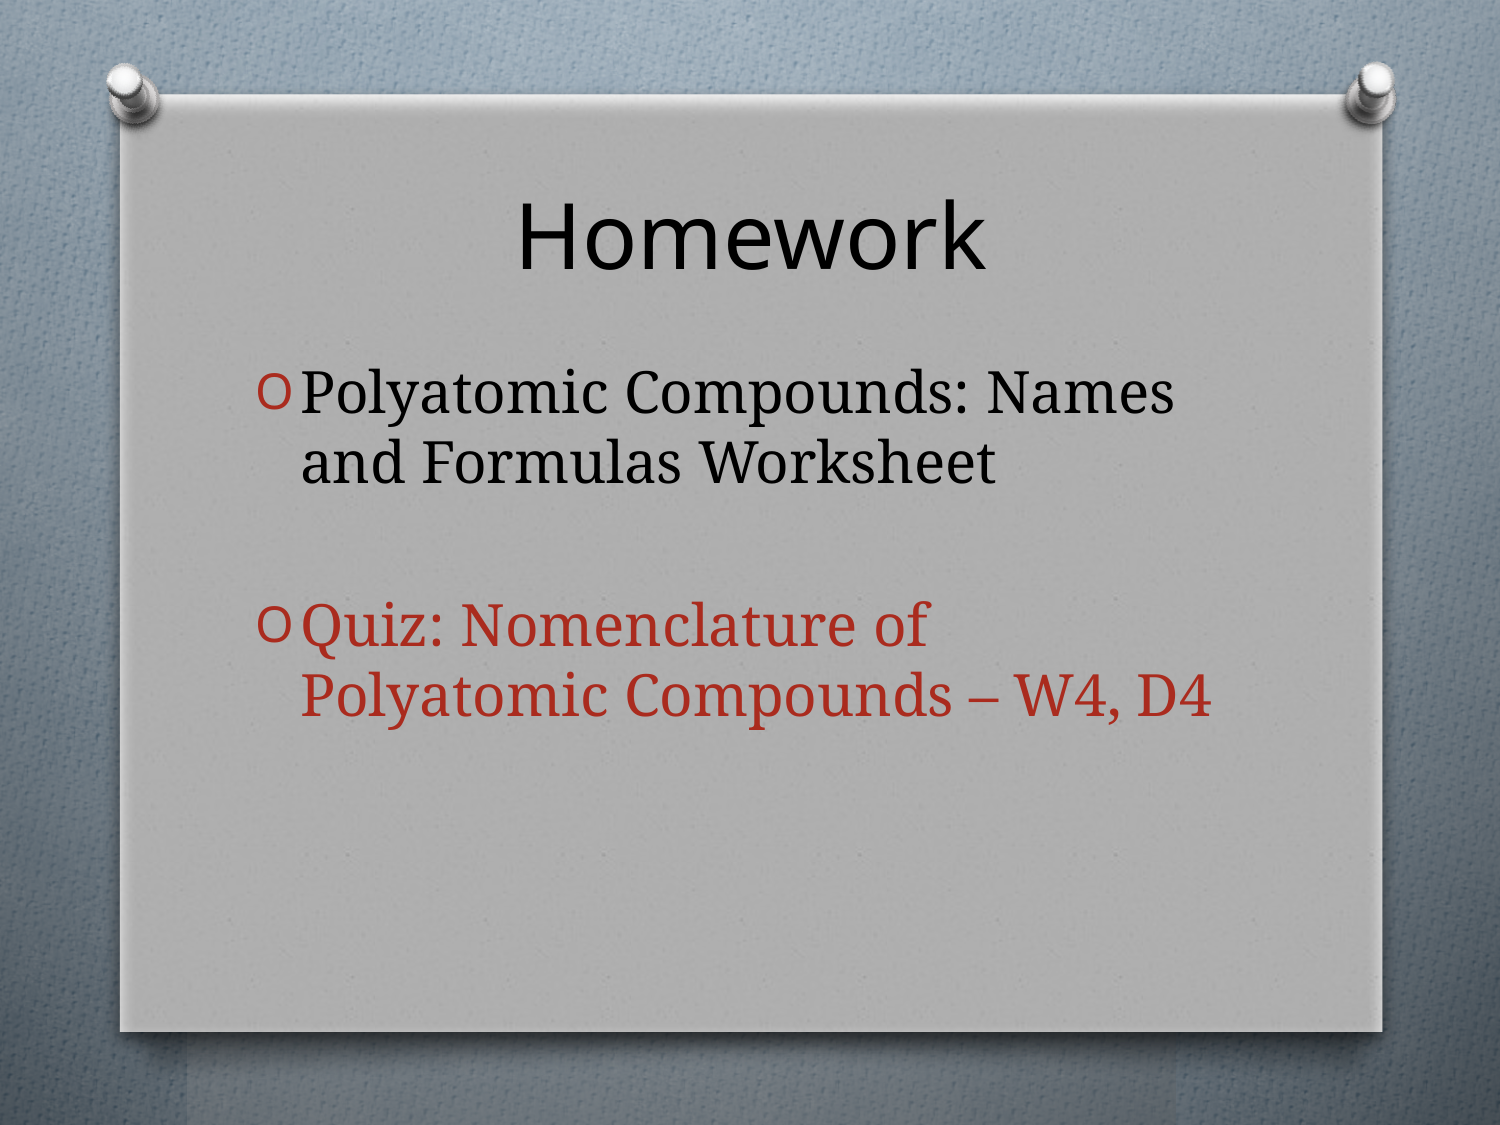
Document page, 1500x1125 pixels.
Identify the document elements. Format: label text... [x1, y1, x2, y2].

title Homework [179, 134, 1323, 332]
picture [75, 29, 198, 153]
picture [1317, 35, 1439, 156]
list Polyatomic Compounds: Names and Formulas Worksheet Quiz: Nomenclature of Polyatomic Compounds – W4, D4 [240, 347, 1257, 939]
